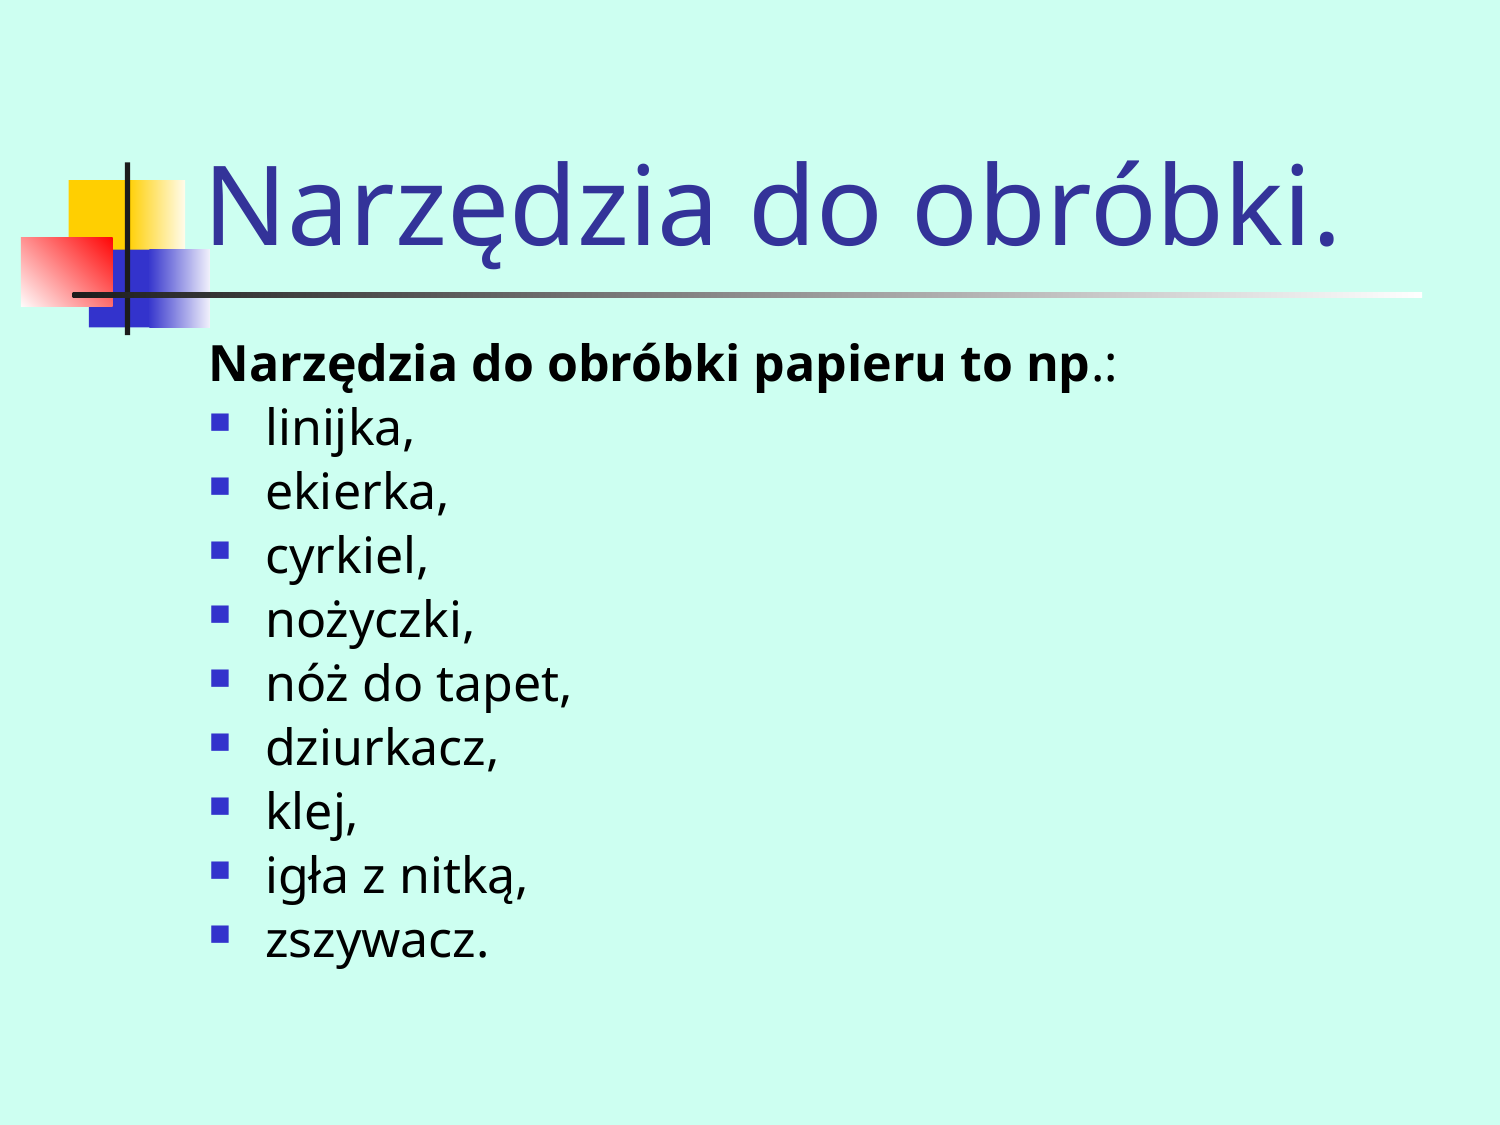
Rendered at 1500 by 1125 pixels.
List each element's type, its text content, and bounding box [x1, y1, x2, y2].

list Narzędzia do obróbki papieru to np.: linijka, ekierka, cyrkiel, nożyczki, nóż do tapet, dziurkacz, klej, igła z nitką, zszywacz. [193, 331, 1469, 1006]
title Narzędzia do obróbki. [188, 35, 1468, 275]
